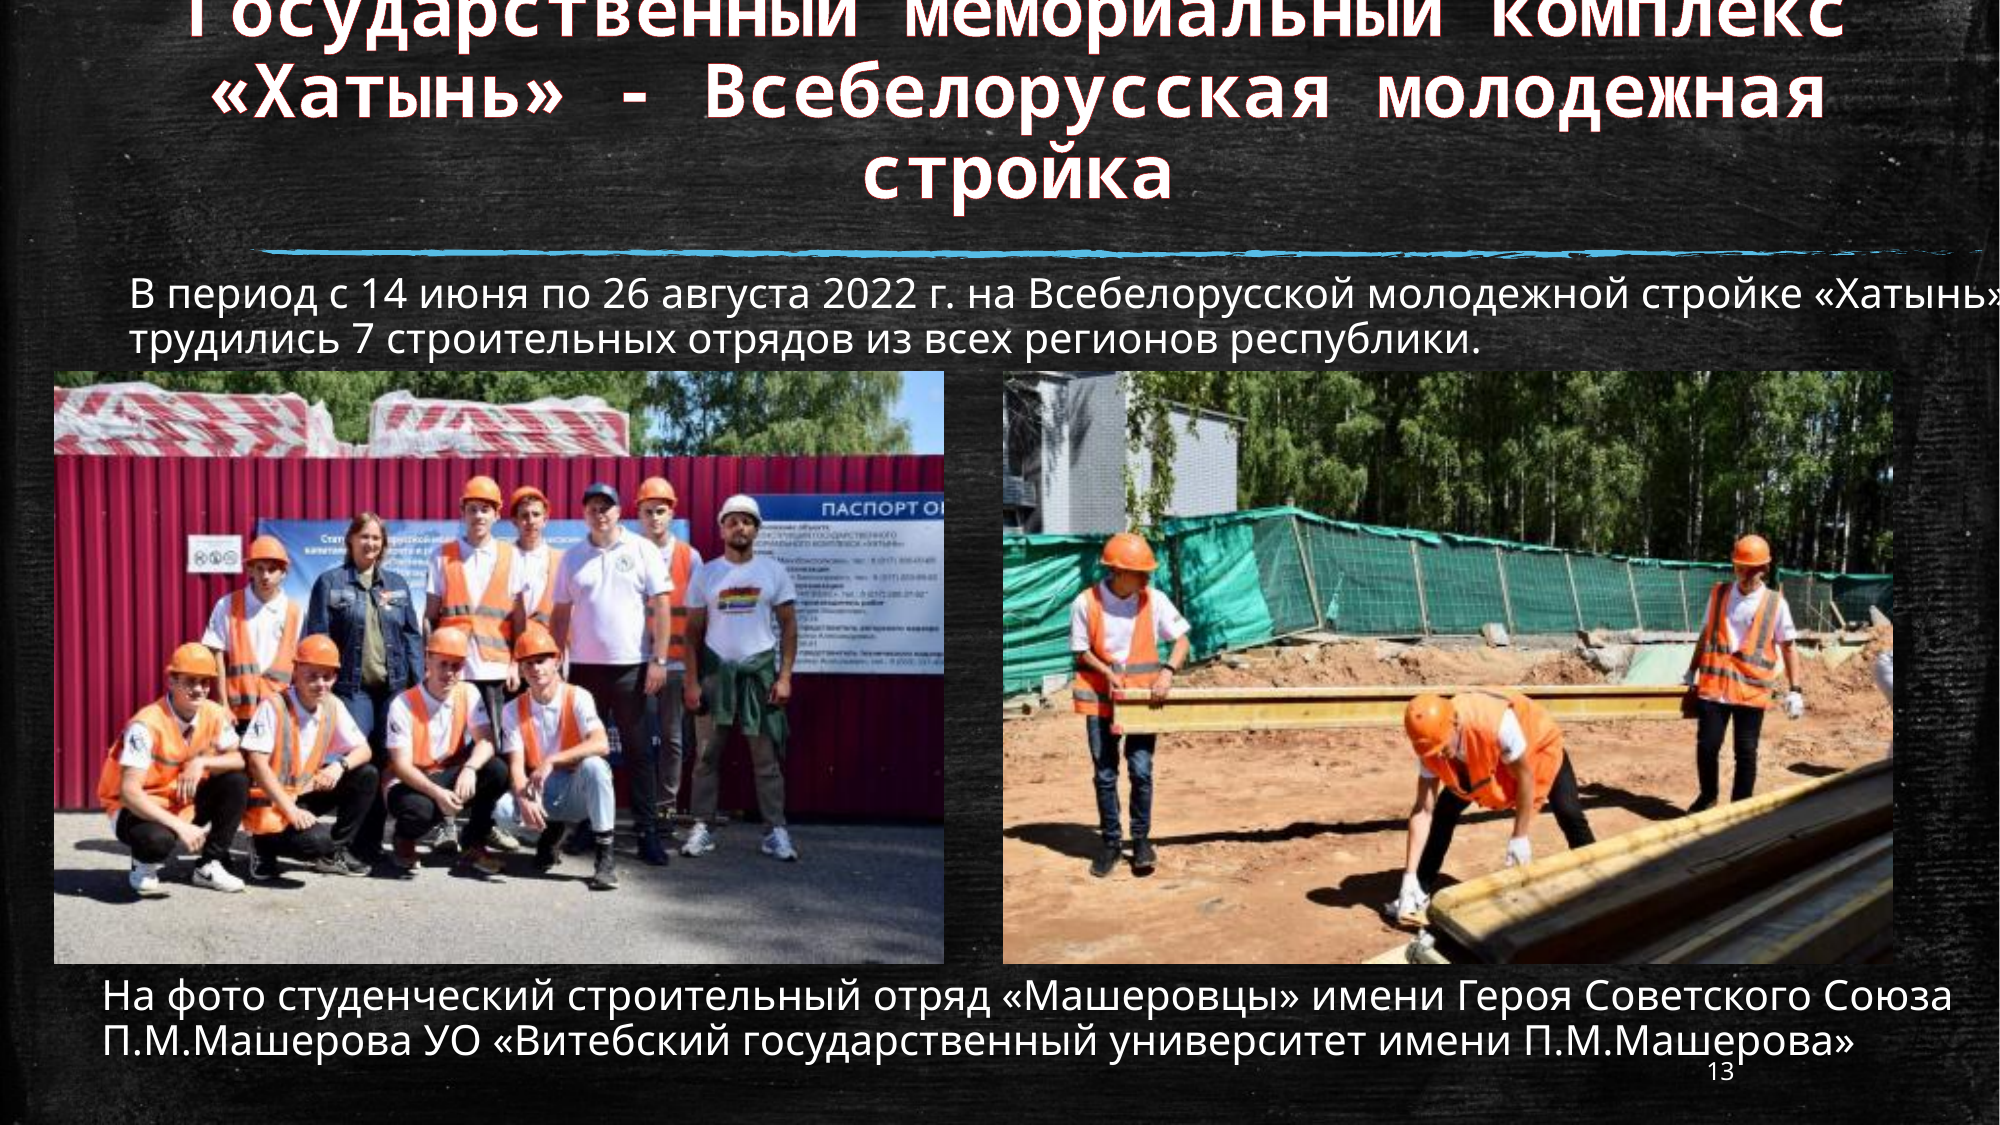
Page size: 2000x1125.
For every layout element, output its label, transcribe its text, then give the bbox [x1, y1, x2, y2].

text_box В период с 14 июня по 26 августа 2022 г. на Всебелорусской молодежной стройке «Хатынь» трудились 7 строительных отрядов из всех регионов республики. [113, 265, 2000, 370]
text_box На фото студенческий строительный отряд «Машеровцы» имени Героя Советского Союза П.М.Машерова УО «Витебский государственный университет имени П.М.Машерова» [86, 966, 2000, 1072]
slide_number 13 [1562, 1072, 1750, 1096]
picture [54, 371, 944, 964]
text_box Государственный мемориальный комплекс «Хатынь» - Всебелорусская молодежная стройка [21, 54, 2000, 222]
picture [1003, 371, 1893, 964]
